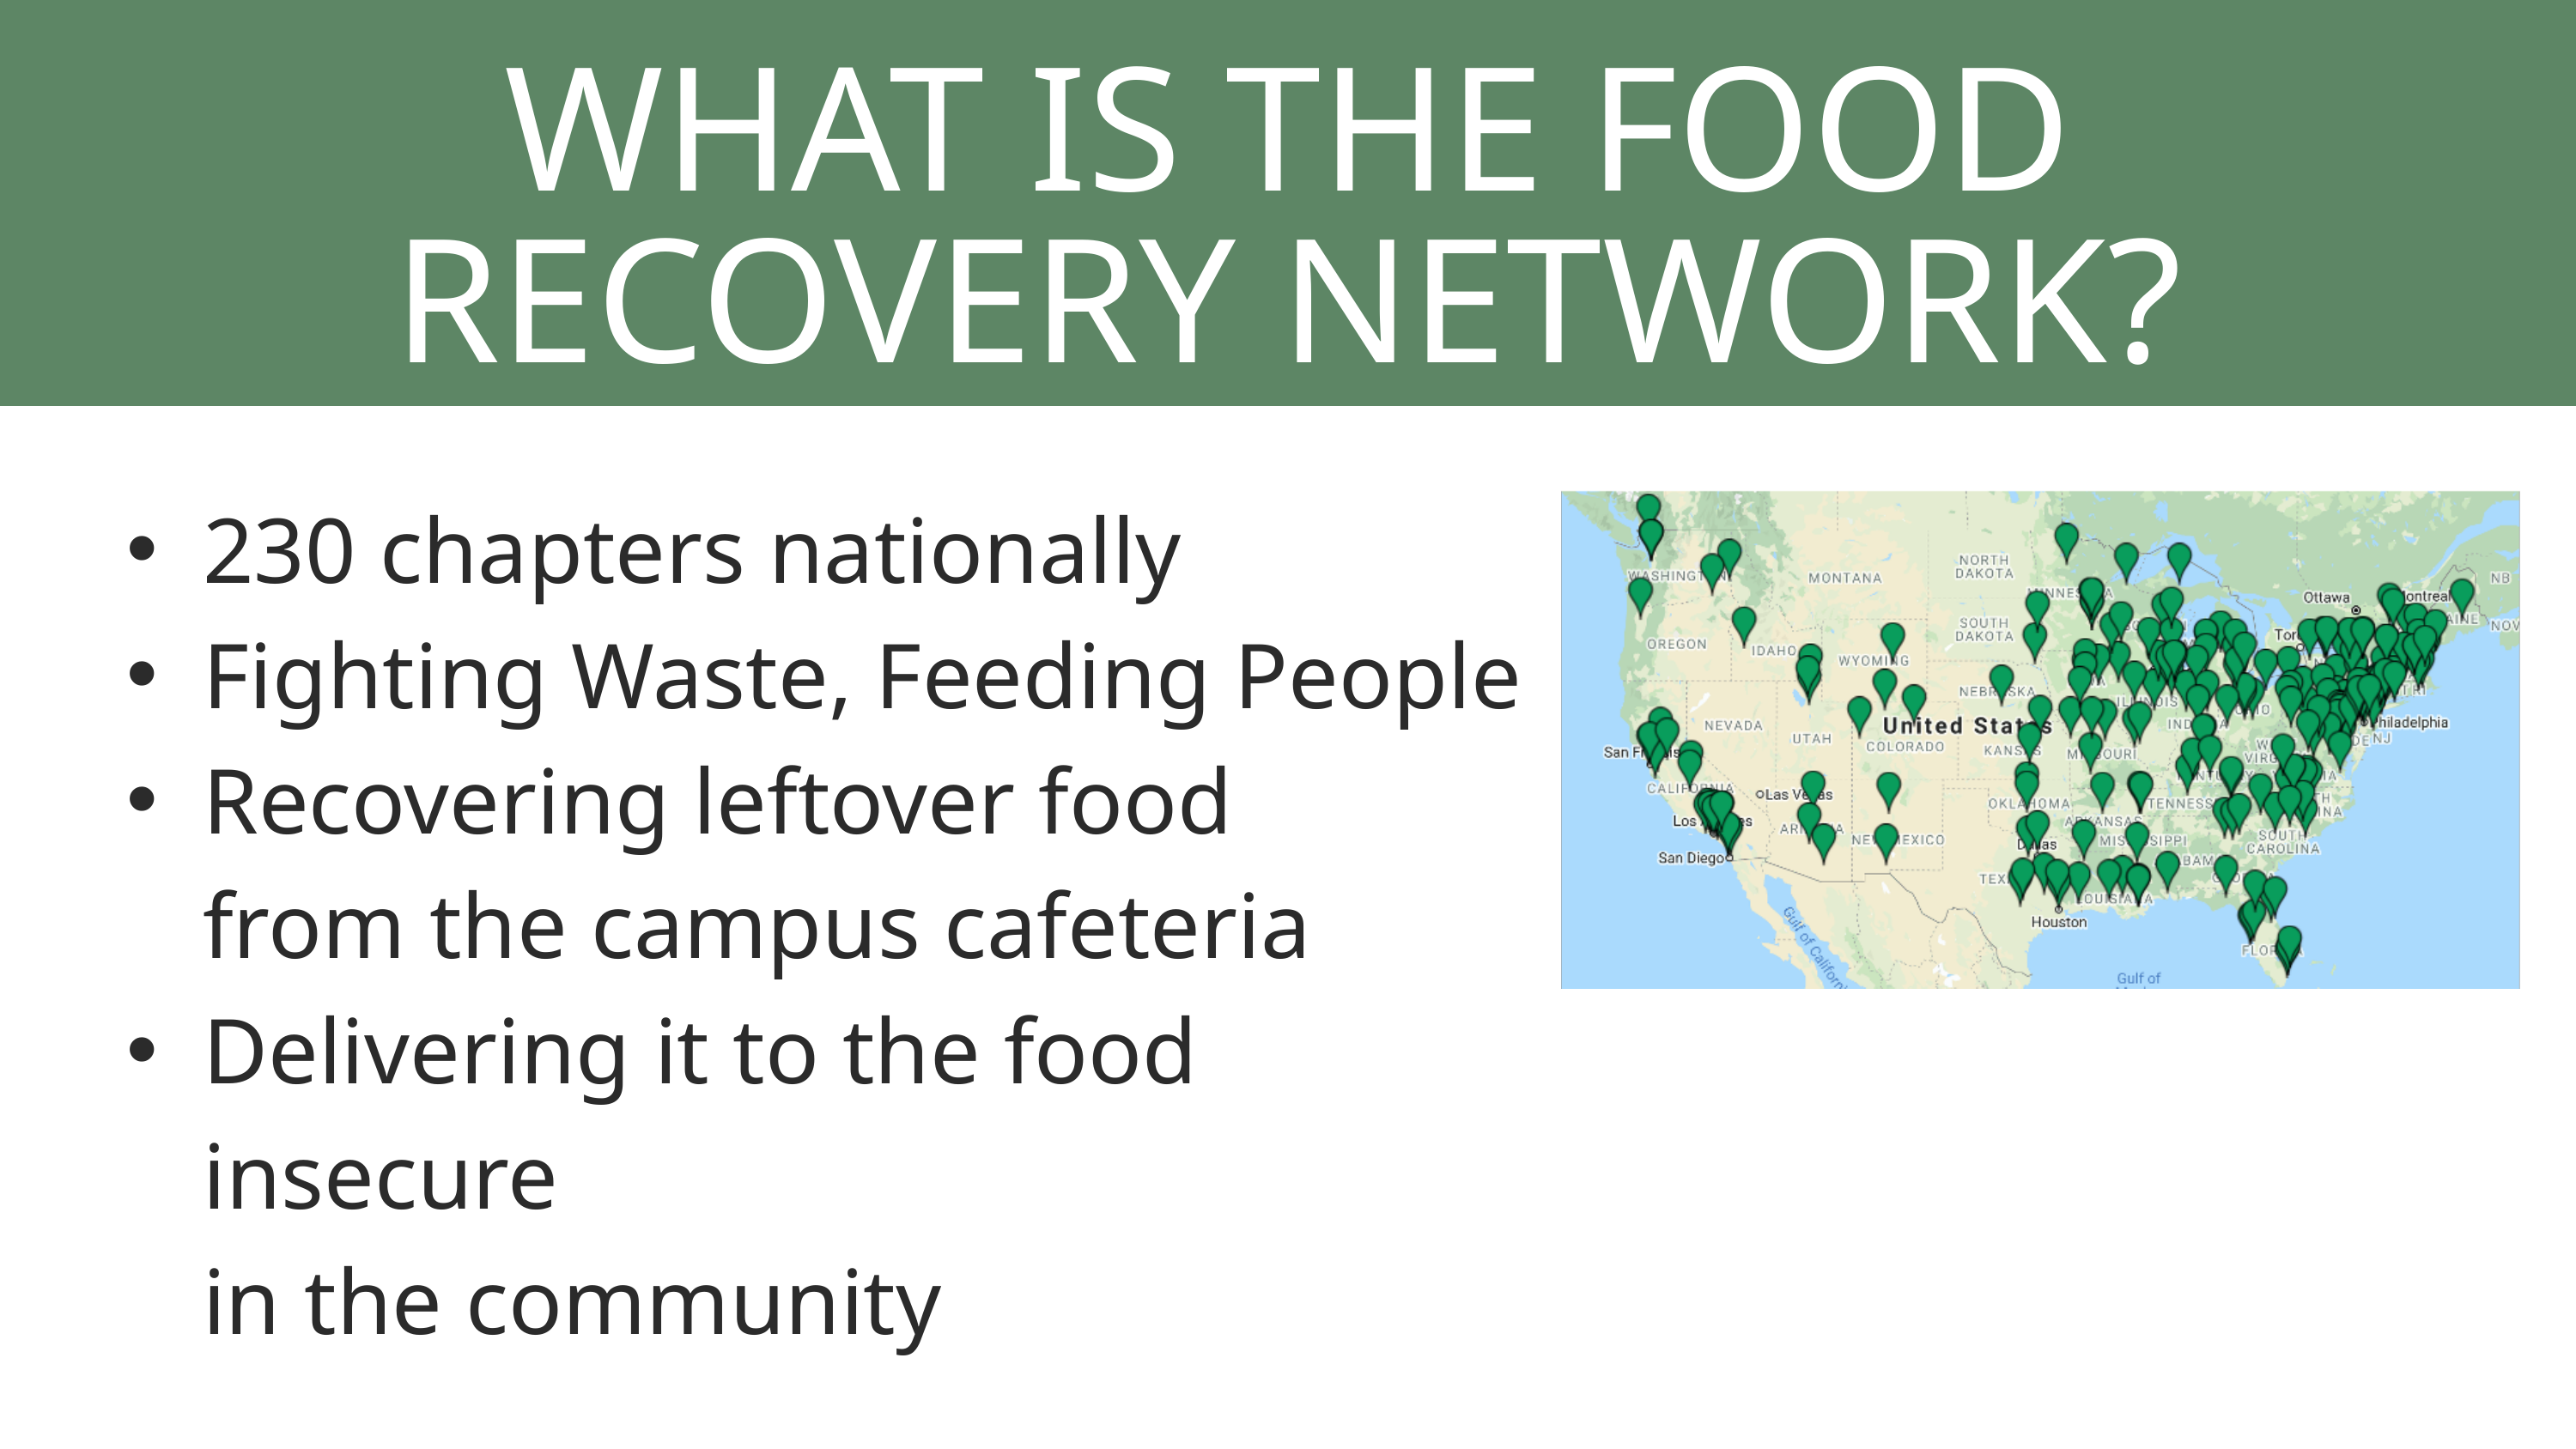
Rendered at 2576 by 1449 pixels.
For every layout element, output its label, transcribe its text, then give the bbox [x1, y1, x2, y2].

picture [1560, 490, 2521, 990]
text_box 230 chapters nationally Fighting Waste, Feeding People Recovering leftover food from the campus cafeteria Delivering it to the food insecure in the community [51, 476, 1561, 1353]
text_box WHAT IS THE FOOD RECOVERY NETWORK? [105, 53, 2471, 397]
text_box [0, 0, 2576, 406]
